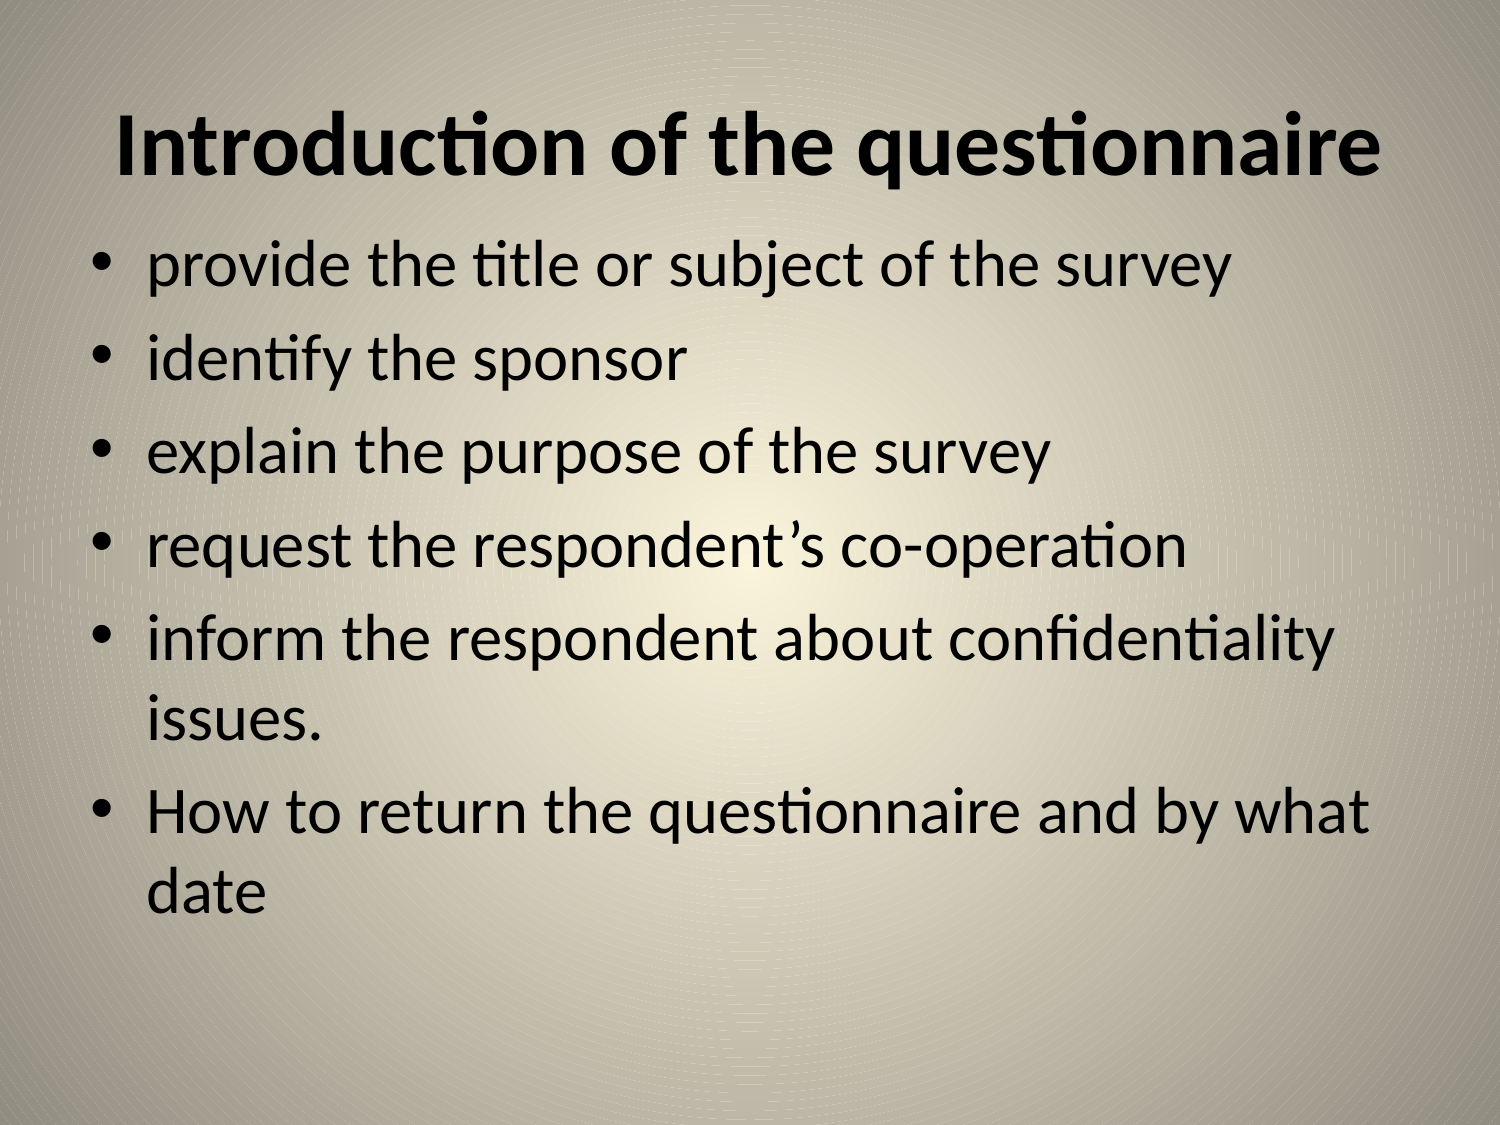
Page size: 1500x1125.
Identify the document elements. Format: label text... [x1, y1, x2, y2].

list provide the title or subject of the survey identify the sponsor explain the purpose of the survey request the respondent’s co-operation inform the respondent about confidentiality issues. How to return the questionnaire and by what date [75, 212, 1425, 1088]
title Introduction of the questionnaire [75, 45, 1425, 212]
